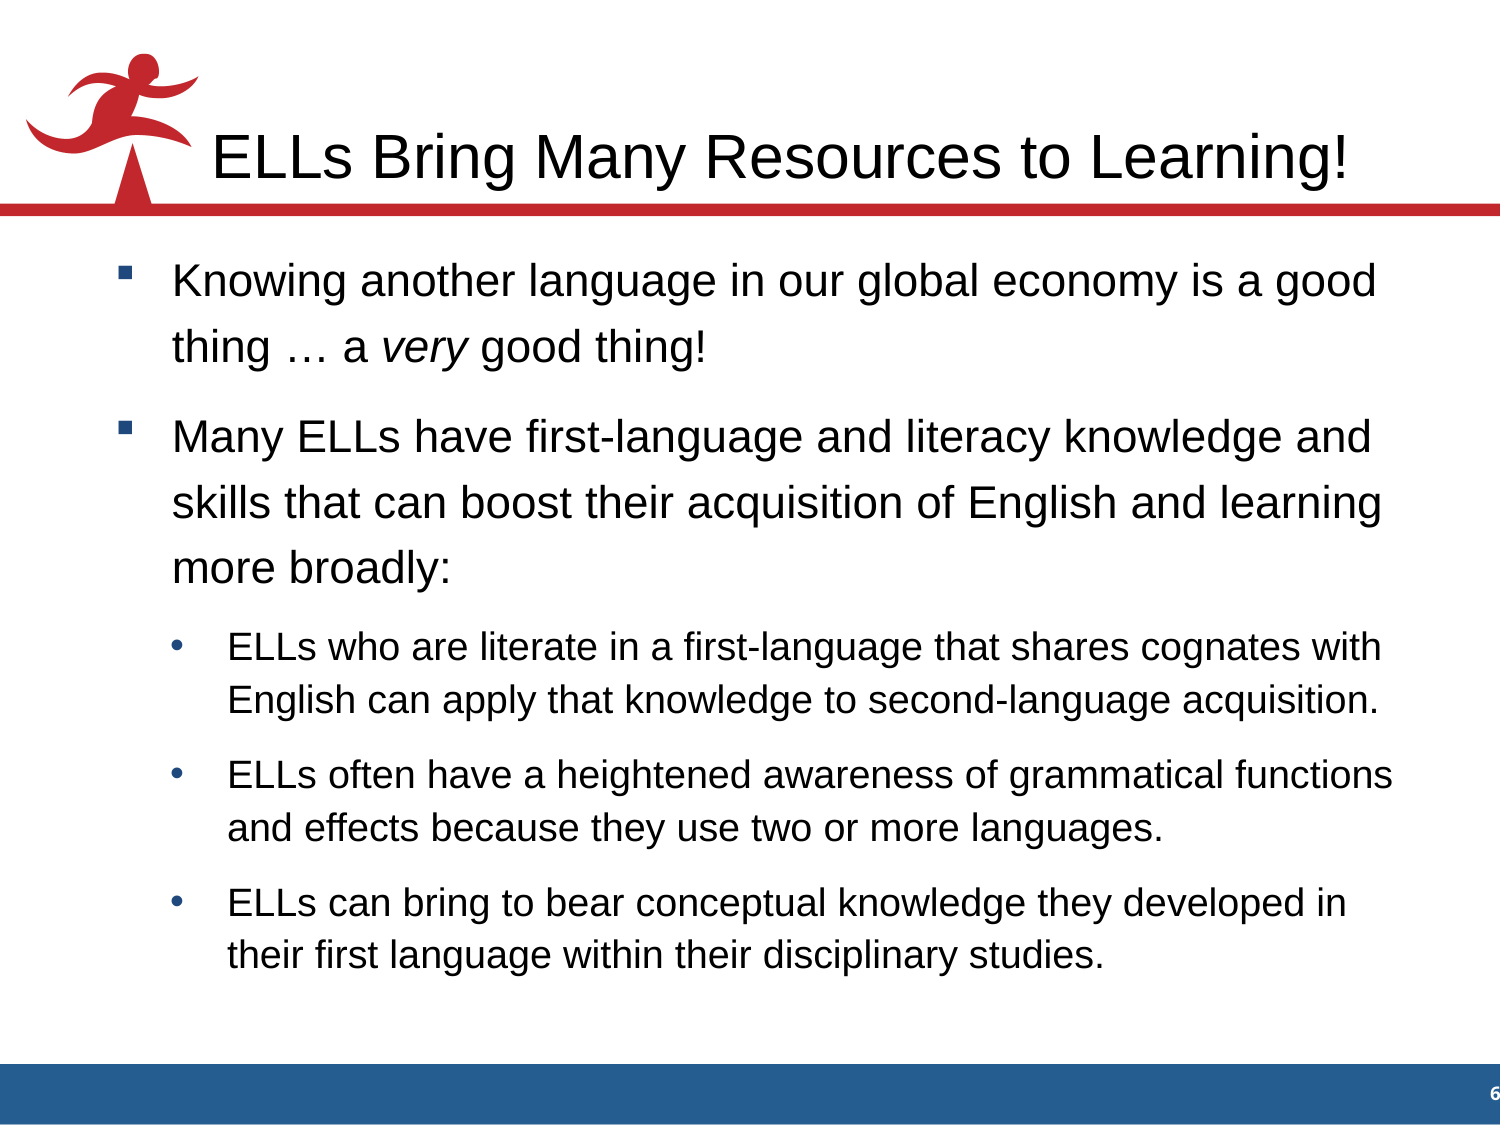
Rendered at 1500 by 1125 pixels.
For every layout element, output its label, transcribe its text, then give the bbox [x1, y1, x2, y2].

list Knowing another language in our global economy is a good thing … a very good thing! Many ELLs have first-language and literacy knowledge and skills that can boost their acquisition of English and learning more broadly: ELLs who are literate in a first-language that shares cognates with English can apply that knowledge to second-language acquisition. ELLs often have a heightened awareness of grammatical functions and effects because they use two or more languages. ELLs can bring to bear conceptual knowledge they developed in their first language within their disciplinary studies. [99, 232, 1425, 1062]
title ELLs Bring Many Resources to Learning! [137, 24, 1425, 200]
picture [0, 0, 1500, 1125]
